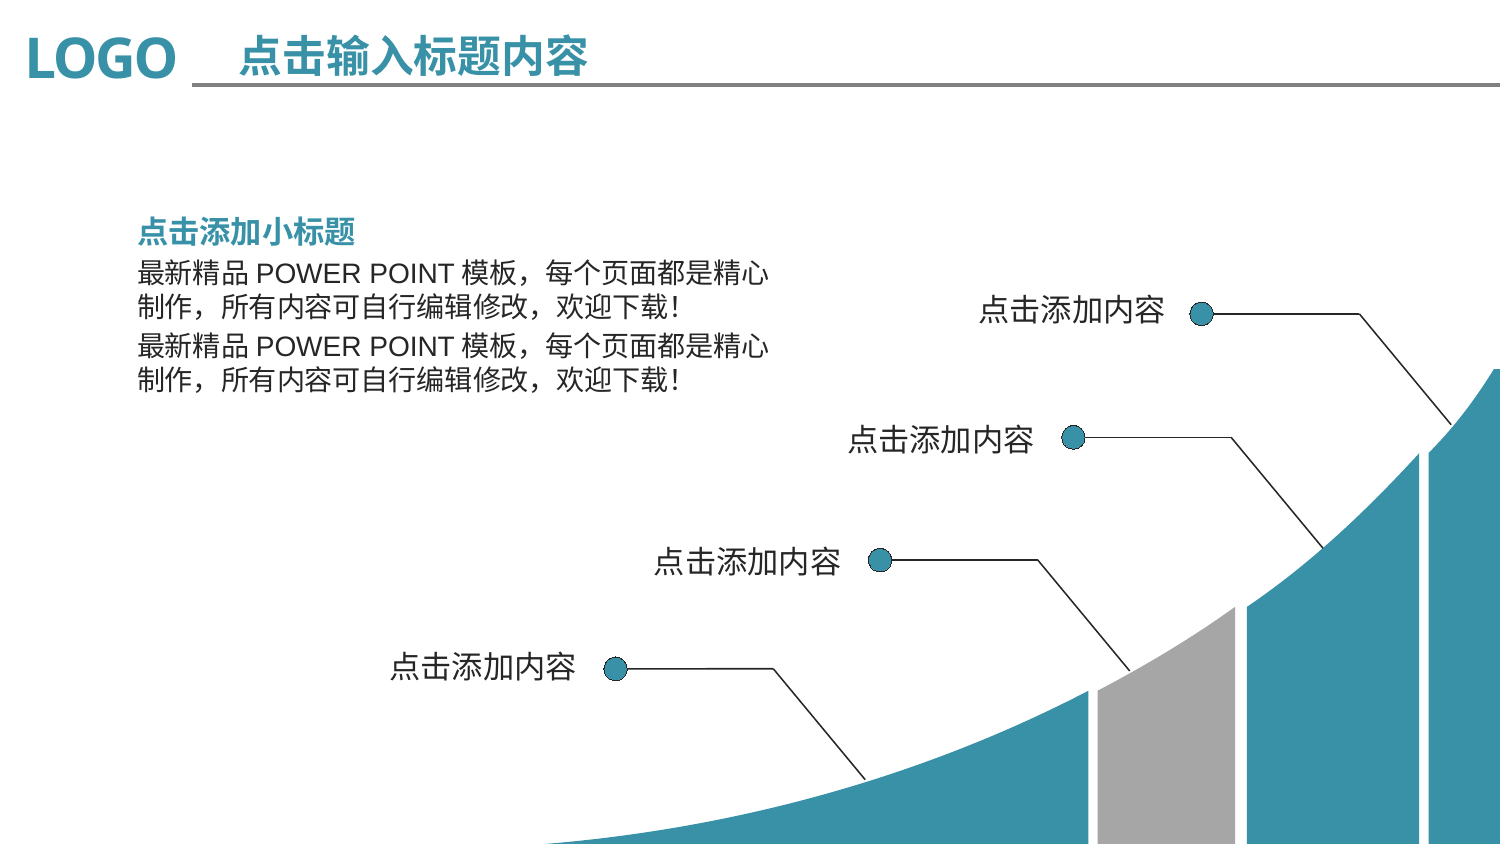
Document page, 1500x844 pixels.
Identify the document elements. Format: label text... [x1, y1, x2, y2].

text_box 点击添加小标题 最新精品POWER POINT模板，每个页面都是精心制作，所有内容可自行编辑修改，欢迎下载！ 最新精品POWER POINT模板，每个页面都是精心制作，所有内容可自行编辑修改，欢迎下载！ [125, 206, 786, 413]
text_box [502, 368, 1500, 844]
text_box 点击添加内容 [367, 640, 497, 693]
text_box 点击添加内容 [956, 283, 1188, 336]
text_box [868, 547, 1130, 672]
text_box 点击输入标题内容 [211, 21, 617, 89]
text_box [1189, 301, 1452, 425]
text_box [1061, 425, 1324, 549]
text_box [603, 656, 866, 780]
